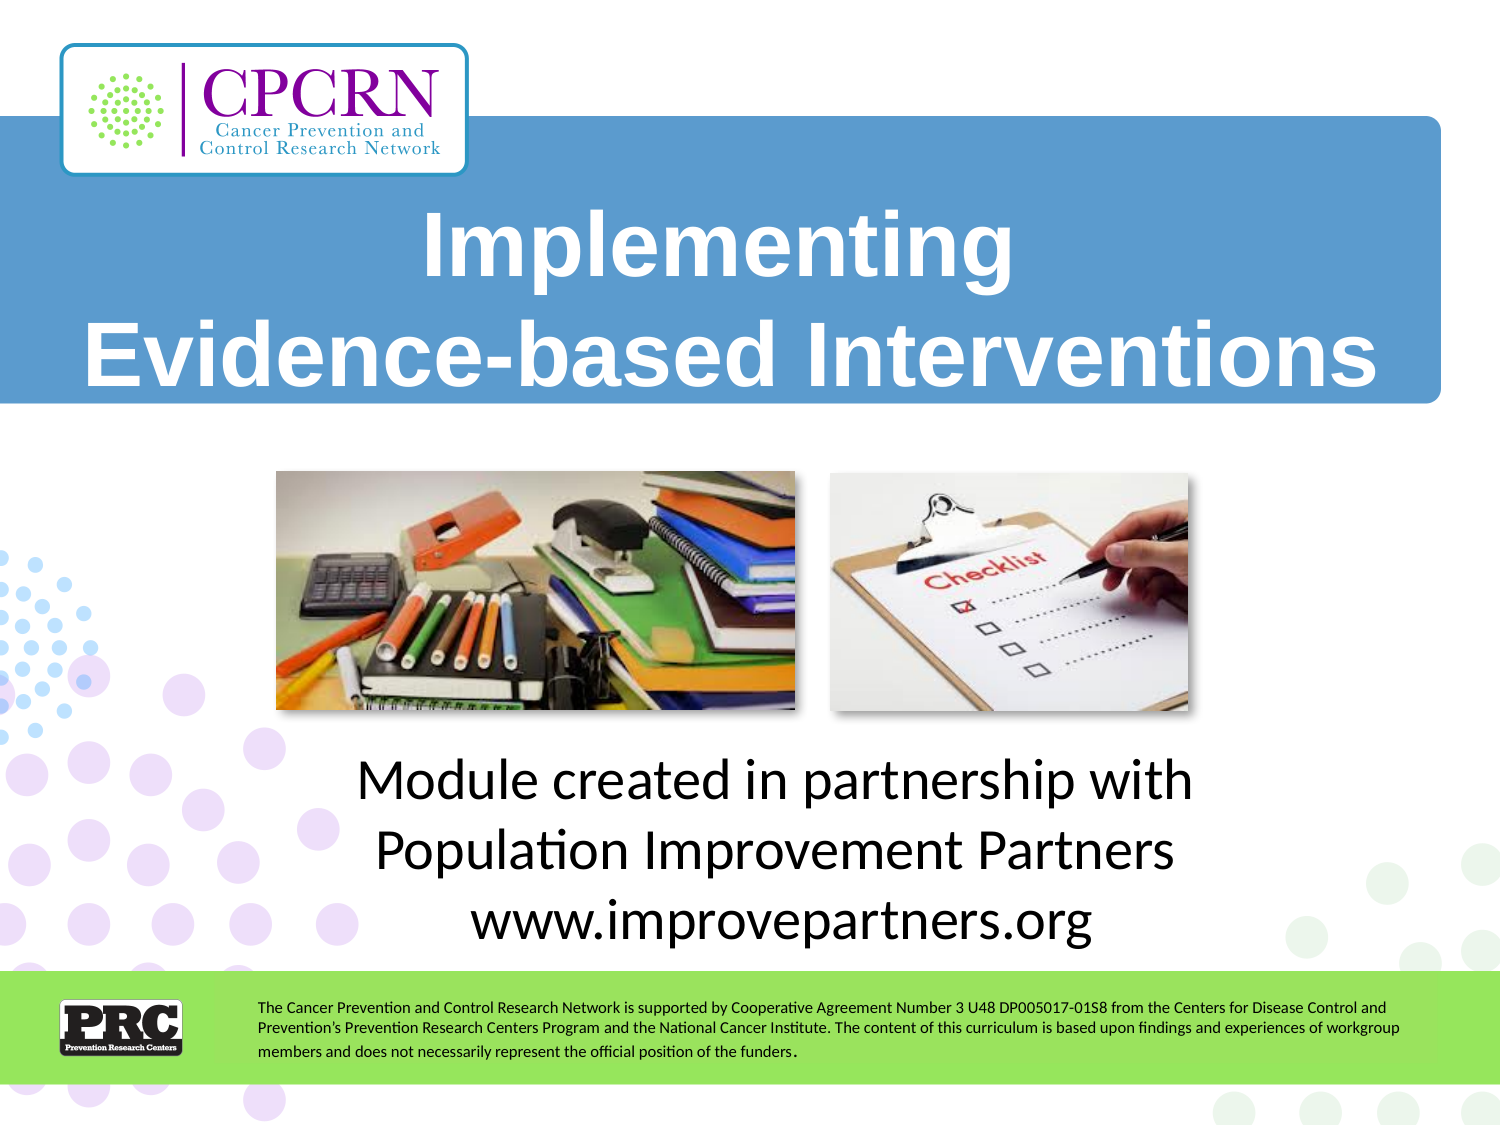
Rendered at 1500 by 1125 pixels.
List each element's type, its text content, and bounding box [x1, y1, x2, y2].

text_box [276, 471, 1188, 712]
title Implementing Evidence-based Interventions [63, 89, 1401, 502]
text_box The Cancer Prevention and Control Research Network is supported by Cooperative Agreement Number 3 U48 DP005017-01S8 from the Centers for Disease Control and Prevention’s Prevention Research Centers Program and the National Cancer Institute. The content of this curriculum is based upon findings and experiences of workgroup members and does not necessarily represent the official position of the funders. [242, 989, 1476, 1069]
text_box Module created in partnership with Population Improvement Partners www.improvepartners.org [171, 733, 1393, 959]
text_box [214, 972, 1438, 1064]
picture [0, 0, 1500, 1125]
